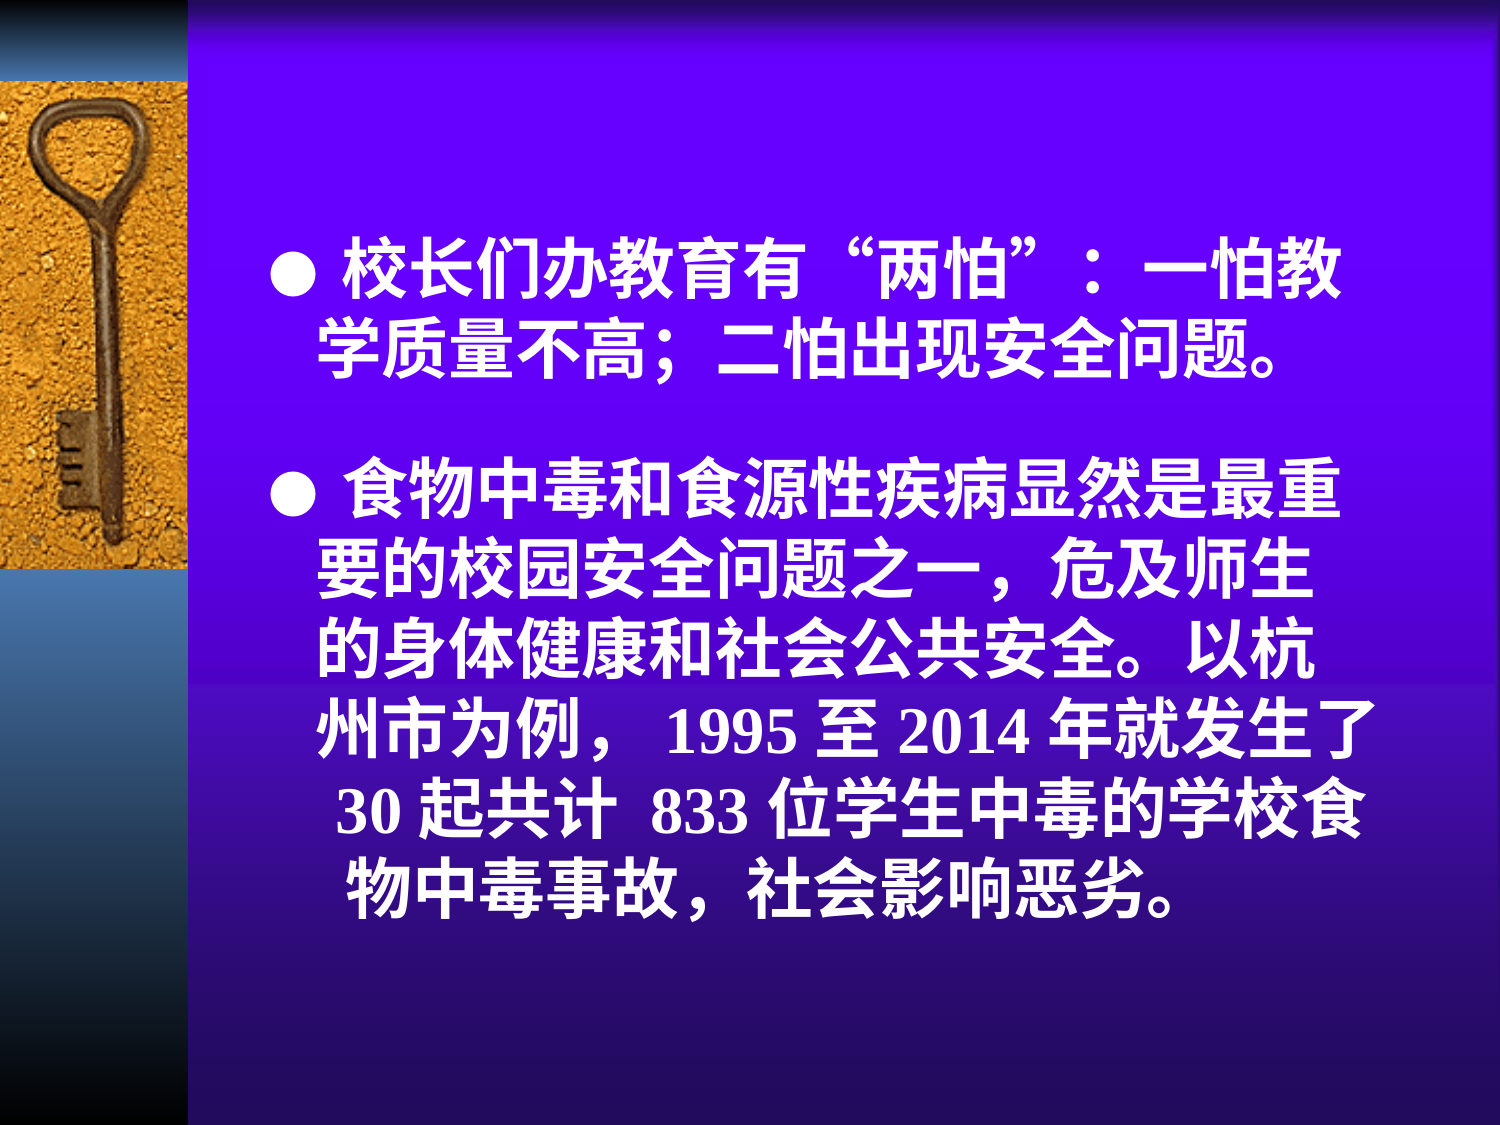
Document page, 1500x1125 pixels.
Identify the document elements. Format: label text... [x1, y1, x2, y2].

picture [0, 0, 1500, 1125]
text_box ● 校长们办教育有“两怕”：一怕教 学质量不高；二怕出现安全问题。 ● 食物中毒和食源性疾病显然是最重 要的校园安全问题之一，危及师生 的身体健康和社会公共安全。以杭 州市为例，1995至2014年就发生了 30起共计 833位学生中毒的学校食 物中毒事故，社会影响恶劣。 [253, 219, 1447, 1125]
